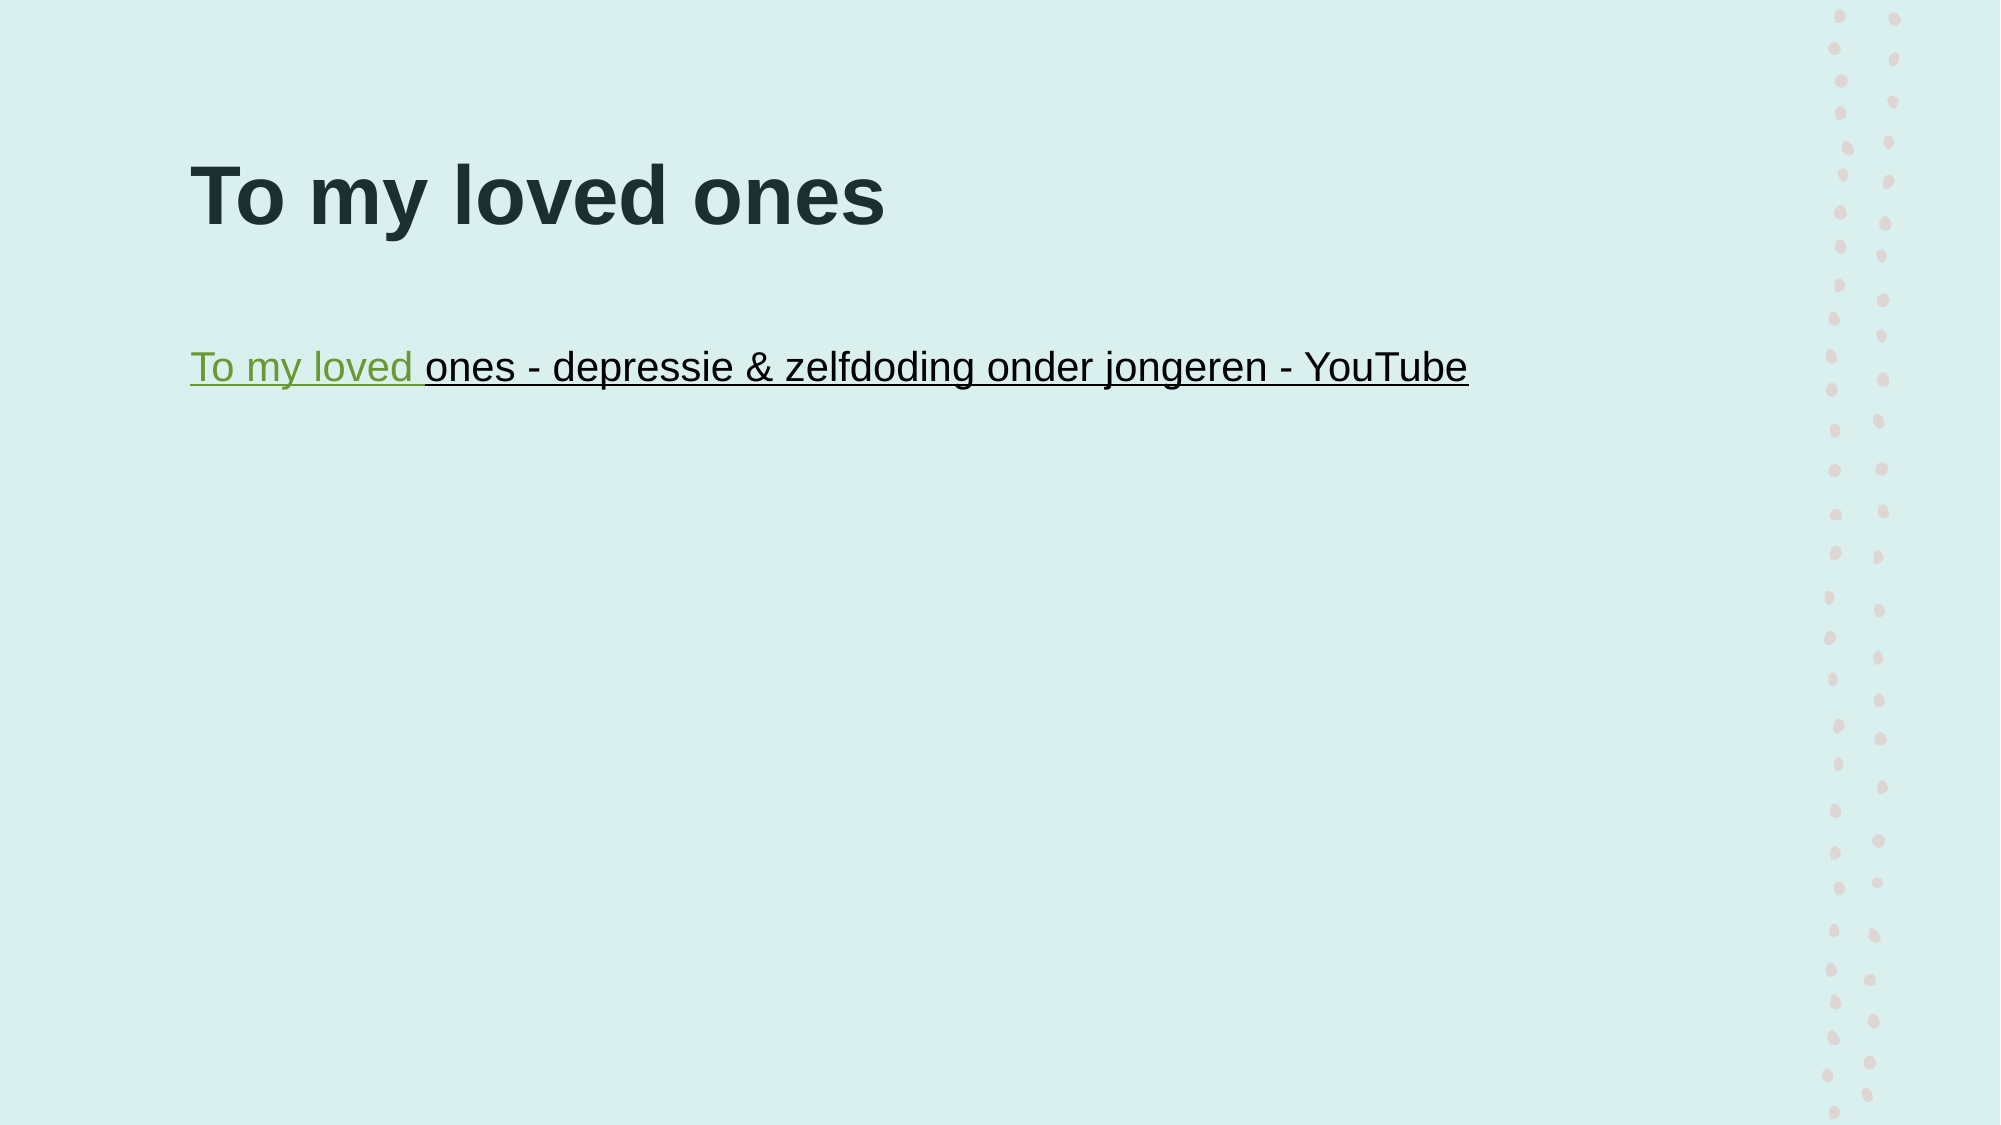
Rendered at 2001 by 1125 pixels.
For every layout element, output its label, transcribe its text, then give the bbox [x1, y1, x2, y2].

list To my loved ones - depressie & zelfdoding onder jongeren - YouTube [175, 307, 1756, 1022]
title To my loved ones [175, 82, 1756, 300]
